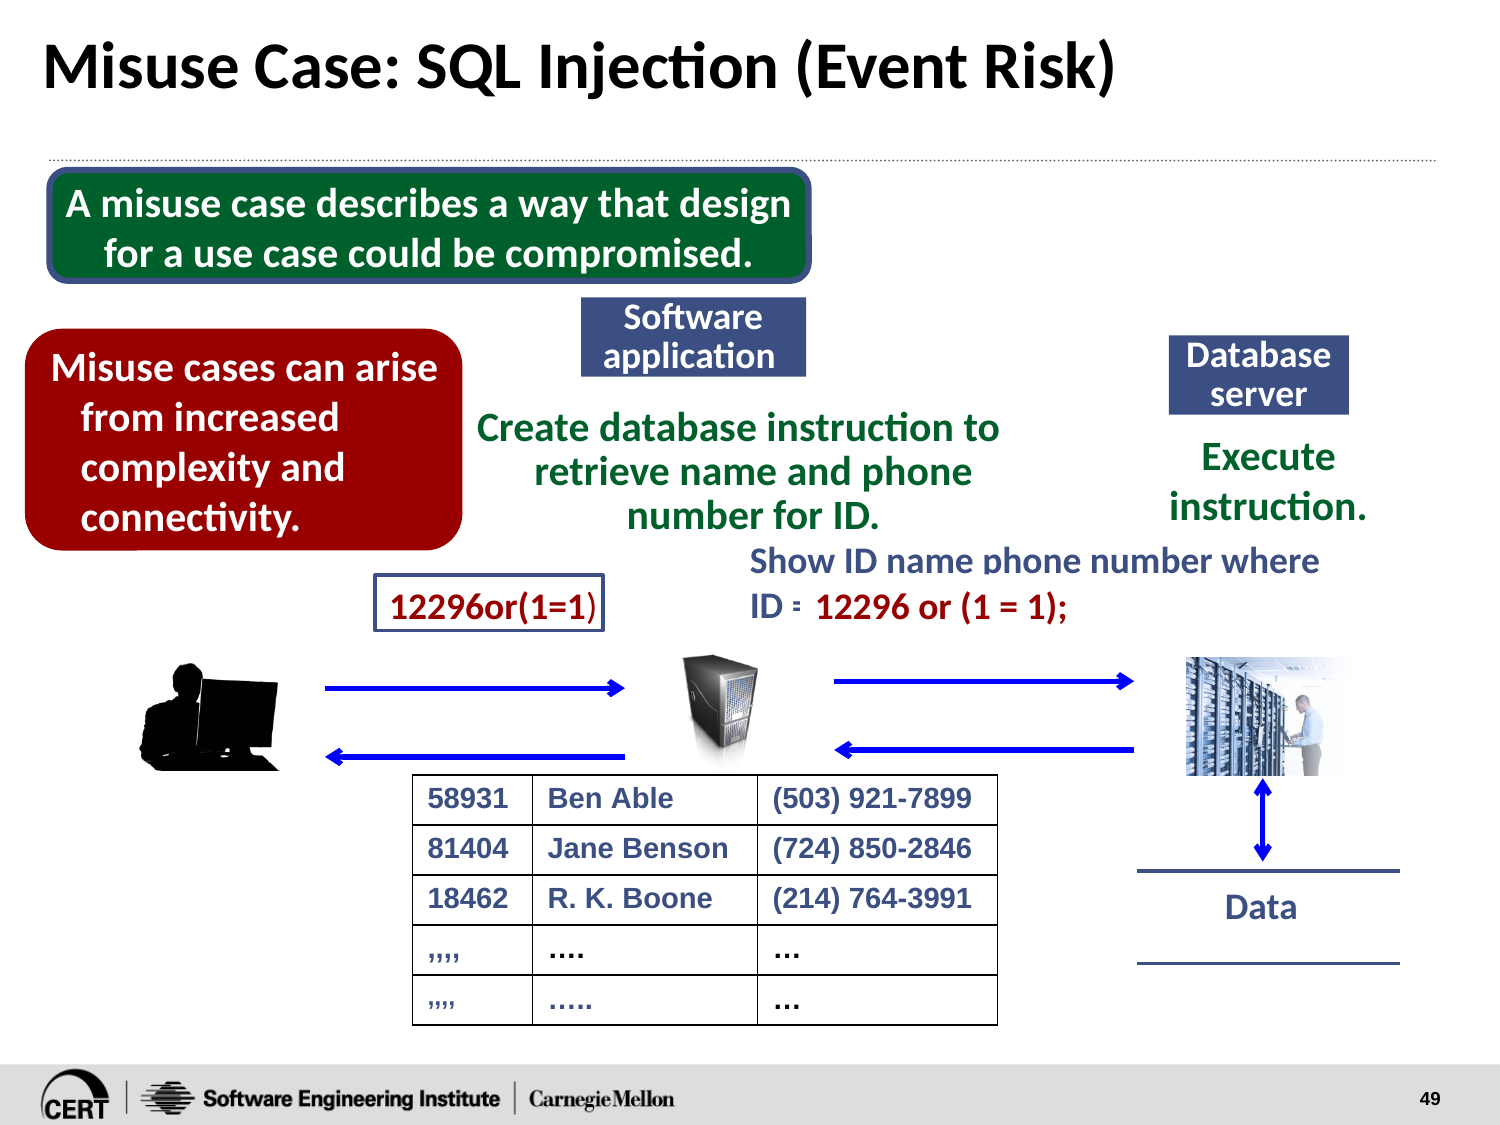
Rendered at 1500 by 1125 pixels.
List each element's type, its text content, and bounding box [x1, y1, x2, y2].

text_box A misuse case describes a way that design for a use case could be compromised. [49, 169, 809, 281]
text_box Misuse cases can arise from increased complexity and connectivity. [24, 328, 463, 551]
table_cell (724) 850-2846 [758, 826, 997, 874]
table_cell ….. [533, 976, 757, 1024]
text_box Show ID name phone number where ID = _____ [735, 528, 1369, 634]
text_box Database server [1168, 335, 1349, 415]
table_cell … [758, 976, 997, 1024]
text_box Create database instruction to retrieve name and phone number for ID. [445, 398, 1025, 546]
picture [1185, 657, 1352, 776]
table_cell 81404 [413, 826, 532, 874]
picture [24, 1065, 688, 1125]
text_box 12296or(1=1) [359, 574, 650, 634]
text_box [1136, 778, 1401, 964]
title Misuse Case: SQL Injection (Event Risk) [42, 37, 1434, 155]
table_cell 18462 [413, 876, 532, 924]
table_cell ,,,, [413, 926, 532, 974]
text_box [375, 574, 603, 631]
text_box Execute instruction. [1087, 421, 1450, 536]
table_cell …. [533, 926, 757, 974]
picture [139, 661, 280, 771]
table_cell Jane Benson [533, 826, 757, 874]
table_cell … [758, 926, 997, 974]
text_box Software application [581, 297, 807, 377]
table_header Ben Able [533, 776, 757, 824]
picture [682, 653, 758, 779]
table_header 58931 [413, 776, 532, 824]
table_cell ,,,, [413, 976, 532, 1024]
table_cell (214) 764-3991 [758, 876, 997, 924]
table_header (503) 921-7899 [758, 776, 997, 824]
table_cell R. K. Boone [533, 876, 757, 924]
text_box 12296 or (1 = 1); [800, 574, 1116, 635]
text_box Database Manager [1092, 632, 1370, 717]
